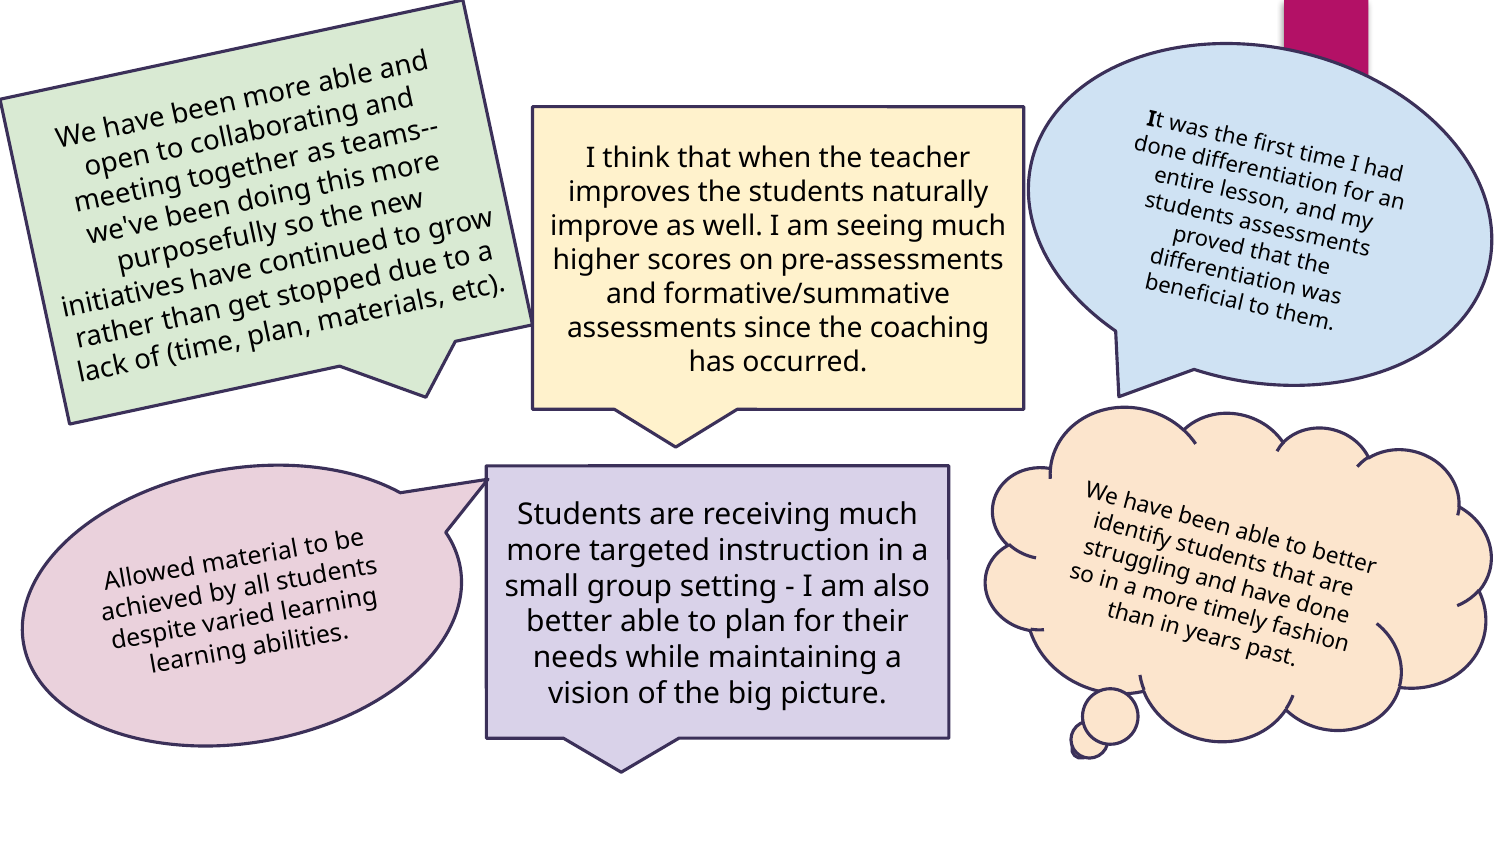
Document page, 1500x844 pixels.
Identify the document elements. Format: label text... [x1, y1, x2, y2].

text_box Allowed material to be achieved by all students despite varied learning learning abilities. [22, 465, 488, 747]
text_box I think that when the teacher improves the students naturally improve as well. I am seeing much higher scores on pre-assessments and formative/summative assessments since the coaching has occurred. [532, 106, 1024, 448]
text_box We have been more able and open to collaborating and meeting together as teams--we've been doing this more purposefully so the new initiatives have continued to grow rather than get stopped due to a lack of (time, plan, materials, etc). [0, 0, 532, 425]
text_box It was the first time I had done differentiation for an entire lesson, and my students assessments proved that the differentiation was beneficial to them. [1028, 43, 1492, 397]
text_box We have been able to better identify students that are struggling and have done so in a more timely fashion than in years past. [985, 407, 1492, 759]
text_box Students are receiving much more targeted instruction in a small group setting - I am also better able to plan for their needs while maintaining a vision of the big picture. [486, 465, 949, 773]
